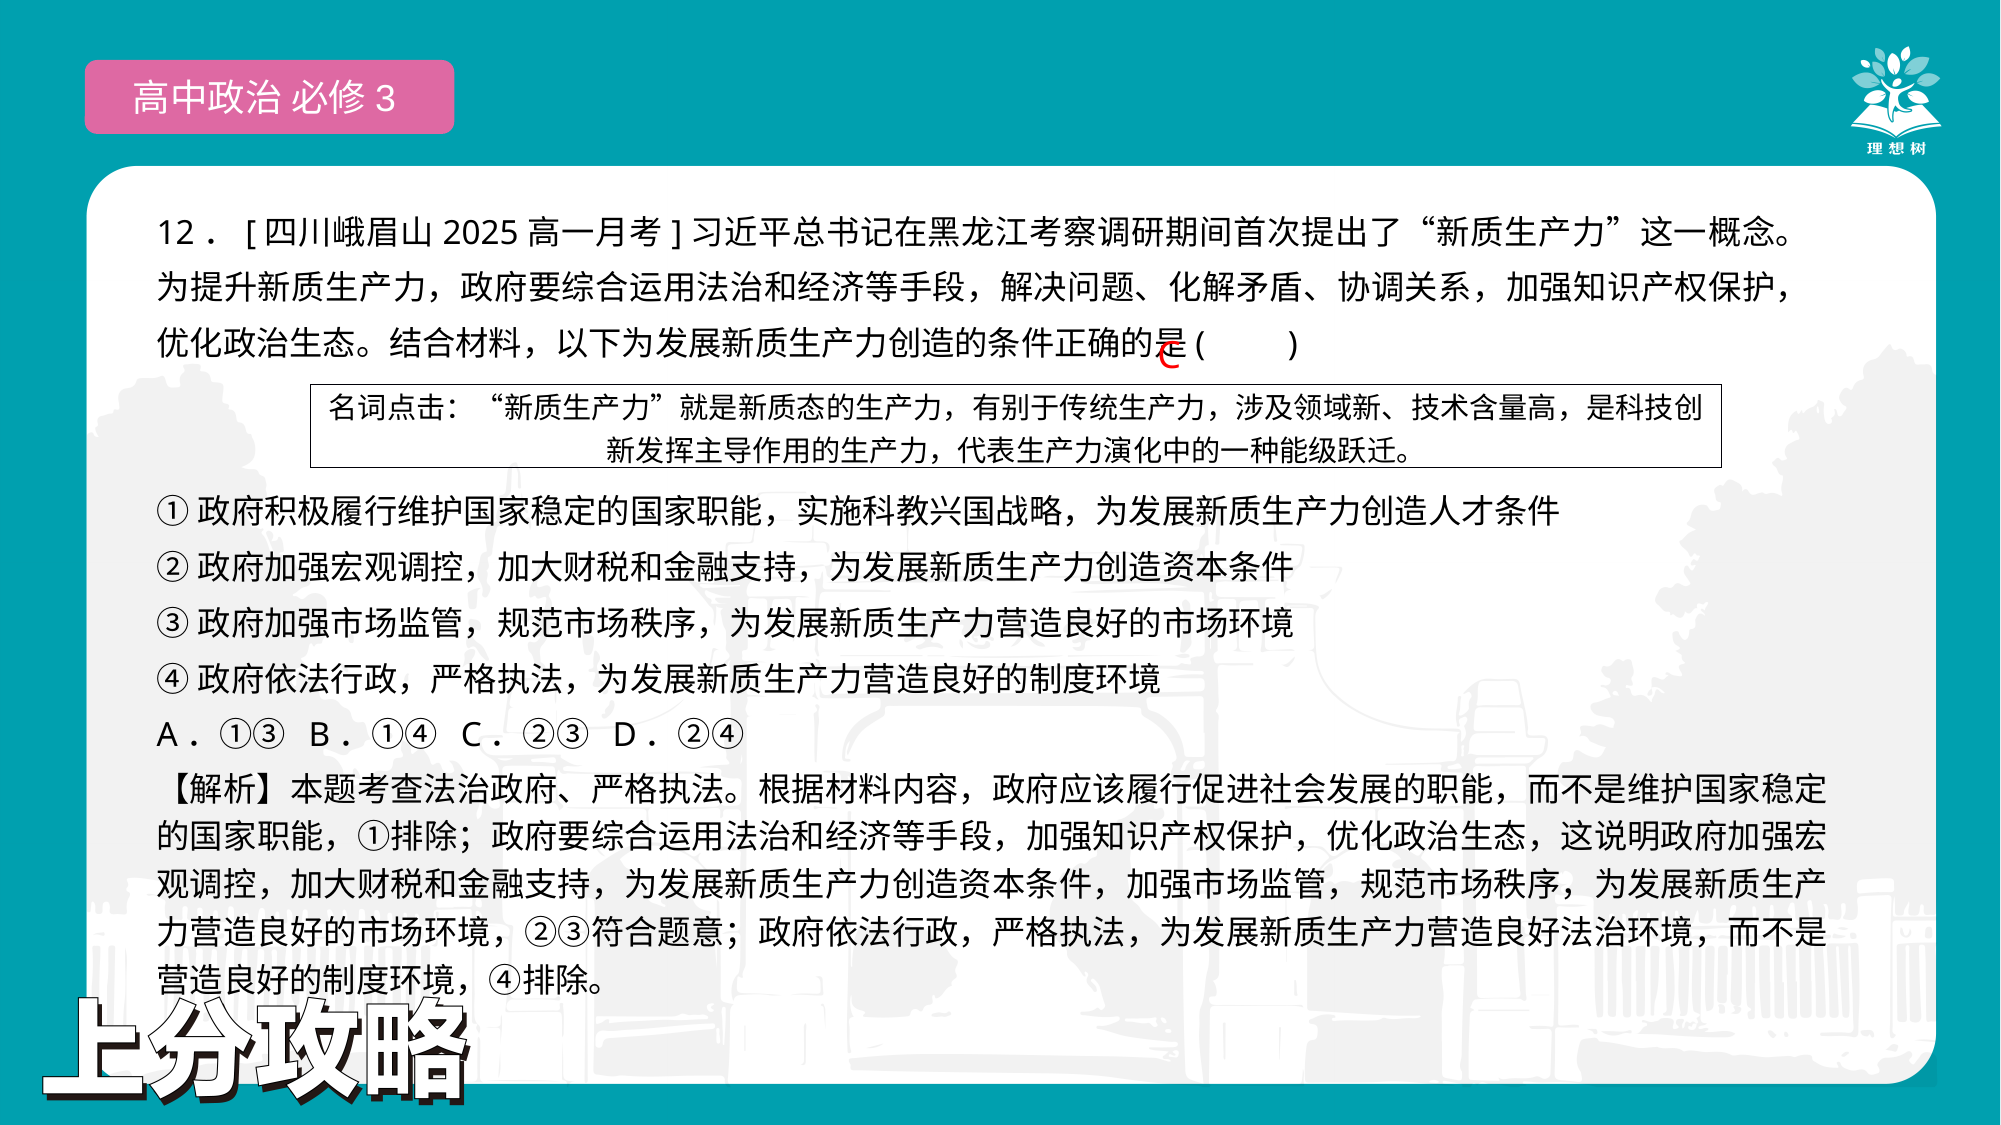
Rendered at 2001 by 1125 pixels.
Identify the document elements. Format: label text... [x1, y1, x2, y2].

text_box C [1142, 301, 1253, 384]
picture [0, 0, 2001, 1125]
text_box 12．[四川峨眉山2025高一月考]习近平总书记在黑龙江考察调研期间首次提出了“新质生产力”这一概念。为提升新质生产力，政府要综合运用法治和经济等手段，解决问题、化解矛盾、协调关系，加强知识产权保护，优化政治生态。结合材料，以下为发展新质生产力创造的条件正确的是( ) ①政府积极履行维护国家稳定的国家职能，实施科教兴国战略，为发展新质生产力创造人才条件 ②政府加强宏观调控，加大财税和金融支持，为发展新质生产力创造资本条件 ③政府加强市场监管，规范市场秩序，为发展新质生产力营造良好的市场环境 ④政府依法行政，严格执法，为发展新质生产力营造良好的制度环境 A．①③ B．①④ C．②③ D．②④ [141, 187, 1824, 752]
text_box 【解析】本题考查法治政府、严格执法。根据材料内容，政府应该履行促进社会发展的职能，而不是维护国家稳定的国家职能，①排除；政府要综合运用法治和经济等手段，加强知识产权保护，优化政治生态，这说明政府加强宏观调控，加大财税和金融支持，为发展新质生产力创造资本条件，加强市场监管，规范市场秩序，为发展新质生产力营造良好的市场环境，②③符合题意；政府依法行政，严格执法，为发展新质生产力营造良好法治环境，而不是营造良好的制度环境，④排除。 [141, 752, 1843, 1007]
table_header 名词点击：“新质生产力”就是新质态的生产力，有别于传统生产力，涉及领域新、技术含量高，是科技创新发挥主导作用的生产力，代表生产力演化中的一种能级跃迁。 [311, 385, 1721, 467]
text_box 高中政治 必修3 [83, 58, 456, 135]
